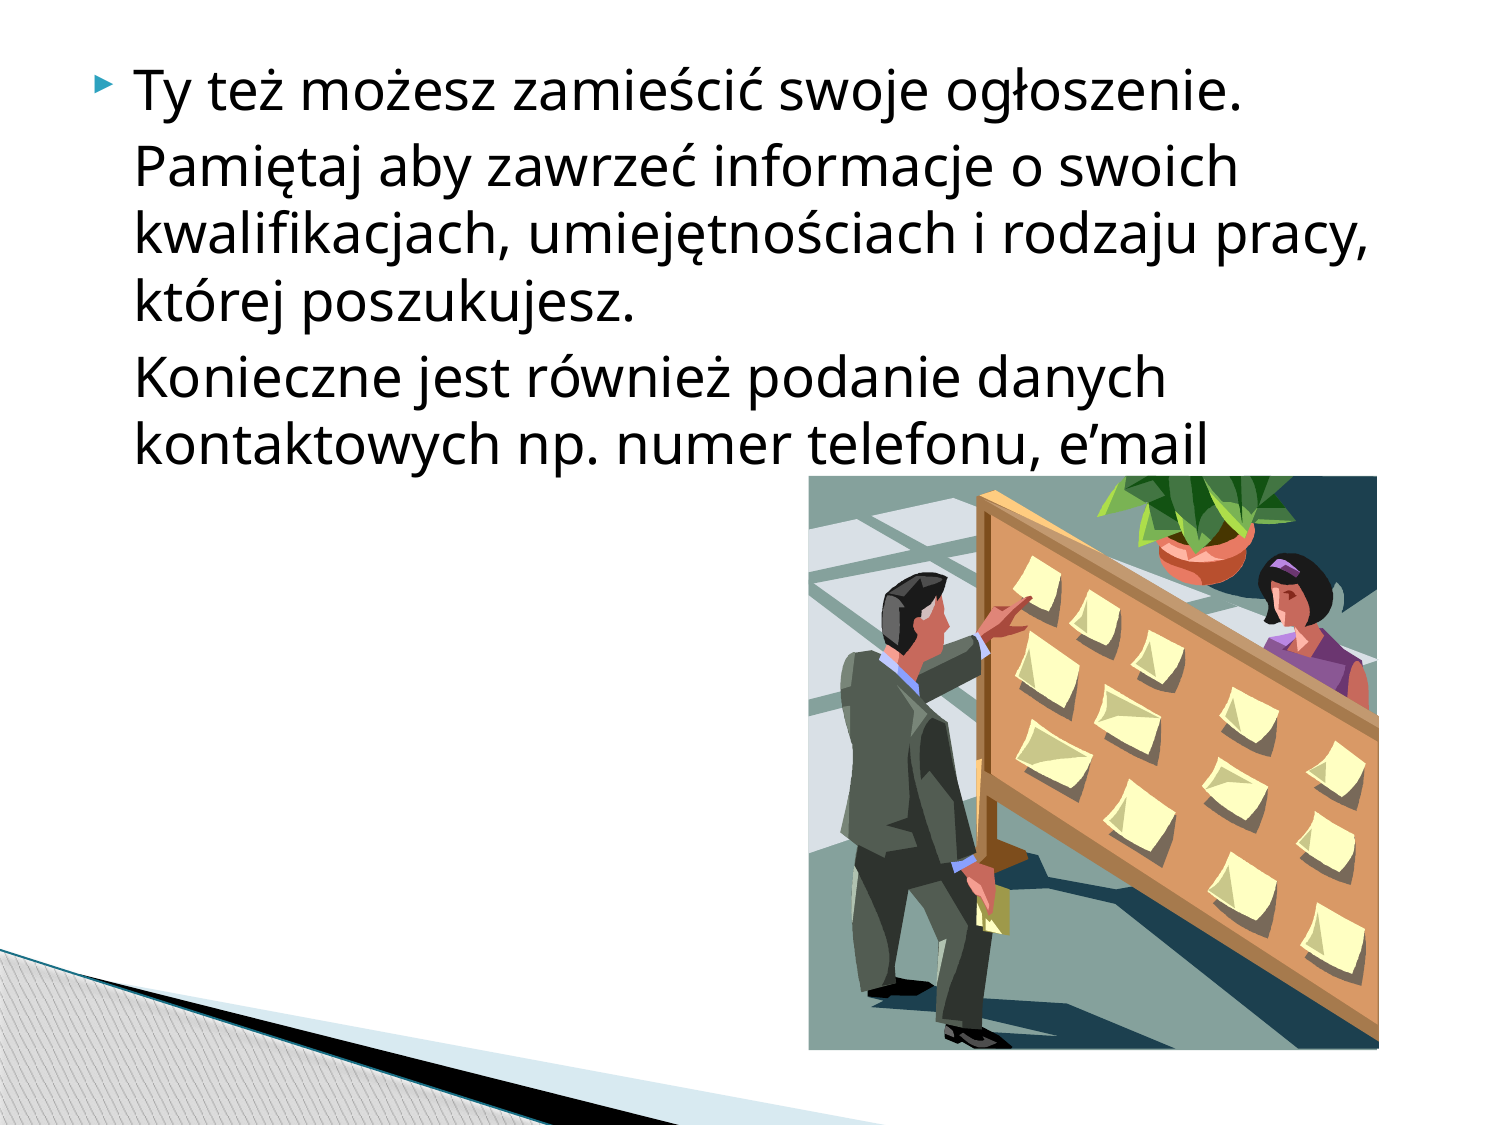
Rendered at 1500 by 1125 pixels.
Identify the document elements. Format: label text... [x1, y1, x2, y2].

list Ty też możesz zamieścić swoje ogłoszenie. Pamiętaj aby zawrzeć informacje o swoich kwalifikacjach, umiejętnościach i rodzaju pracy, której poszukujesz. Konieczne jest również podanie danych kontaktowych np. numer telefonu, e’mail [58, 46, 1409, 790]
picture [808, 468, 1387, 1058]
